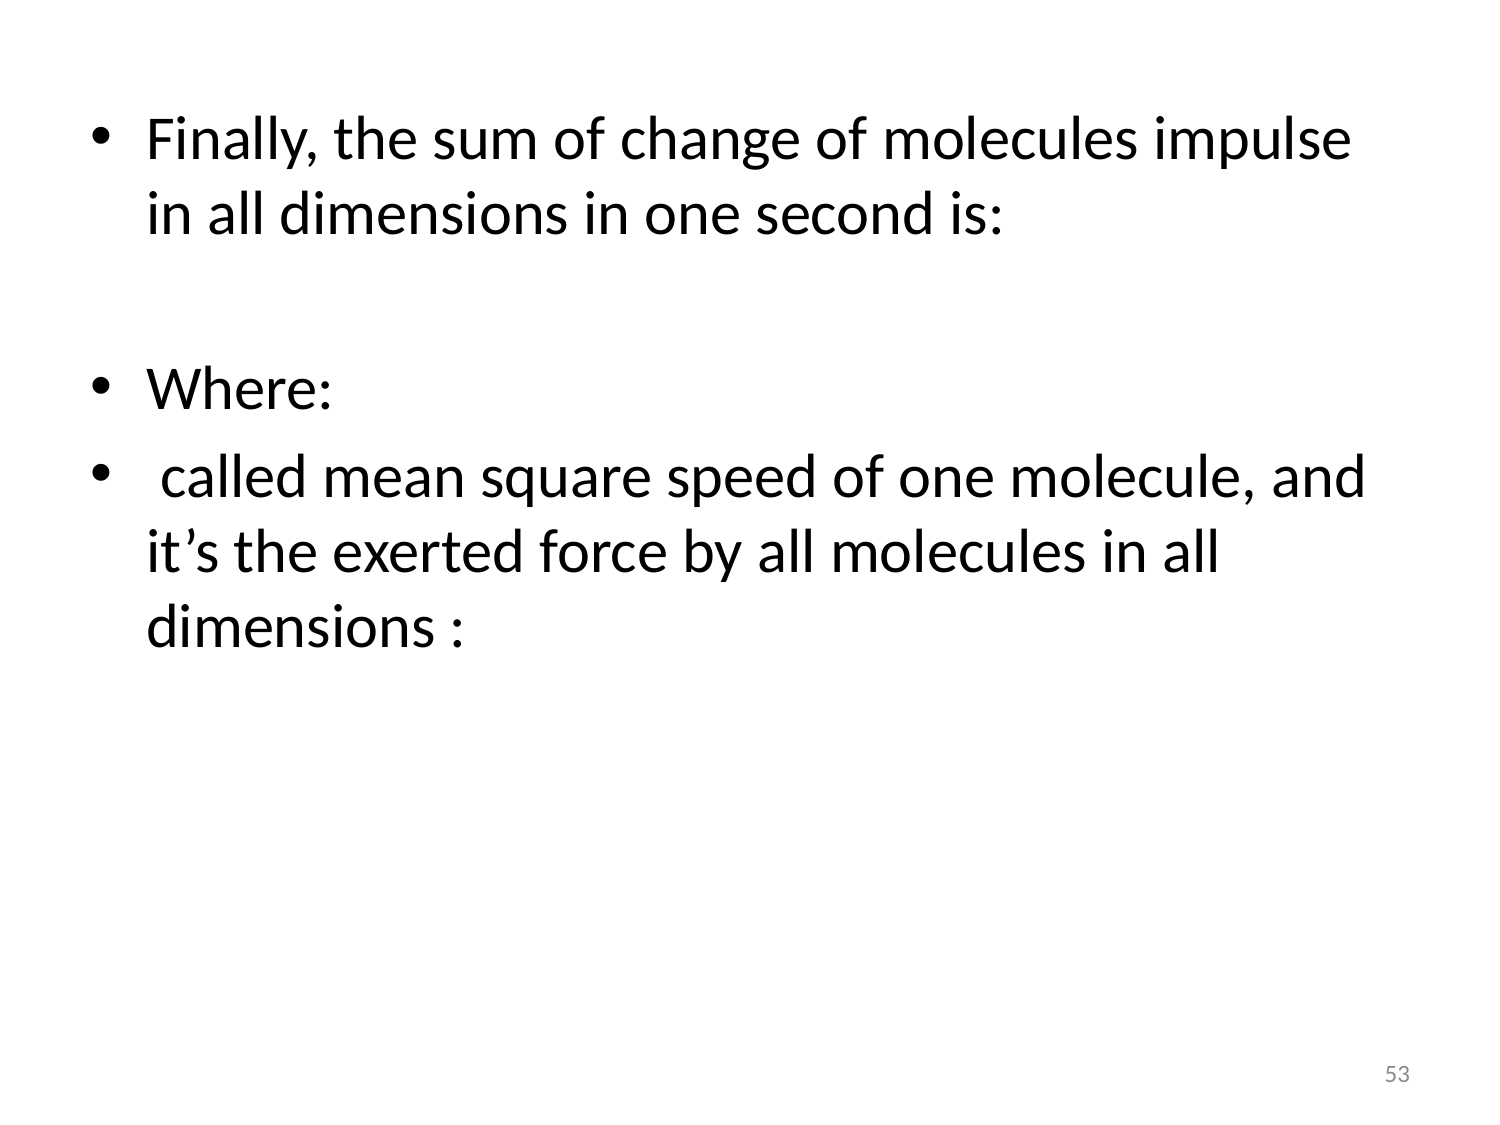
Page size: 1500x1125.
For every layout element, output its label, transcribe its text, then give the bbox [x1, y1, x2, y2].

slide_number 53 [1074, 1042, 1425, 1103]
